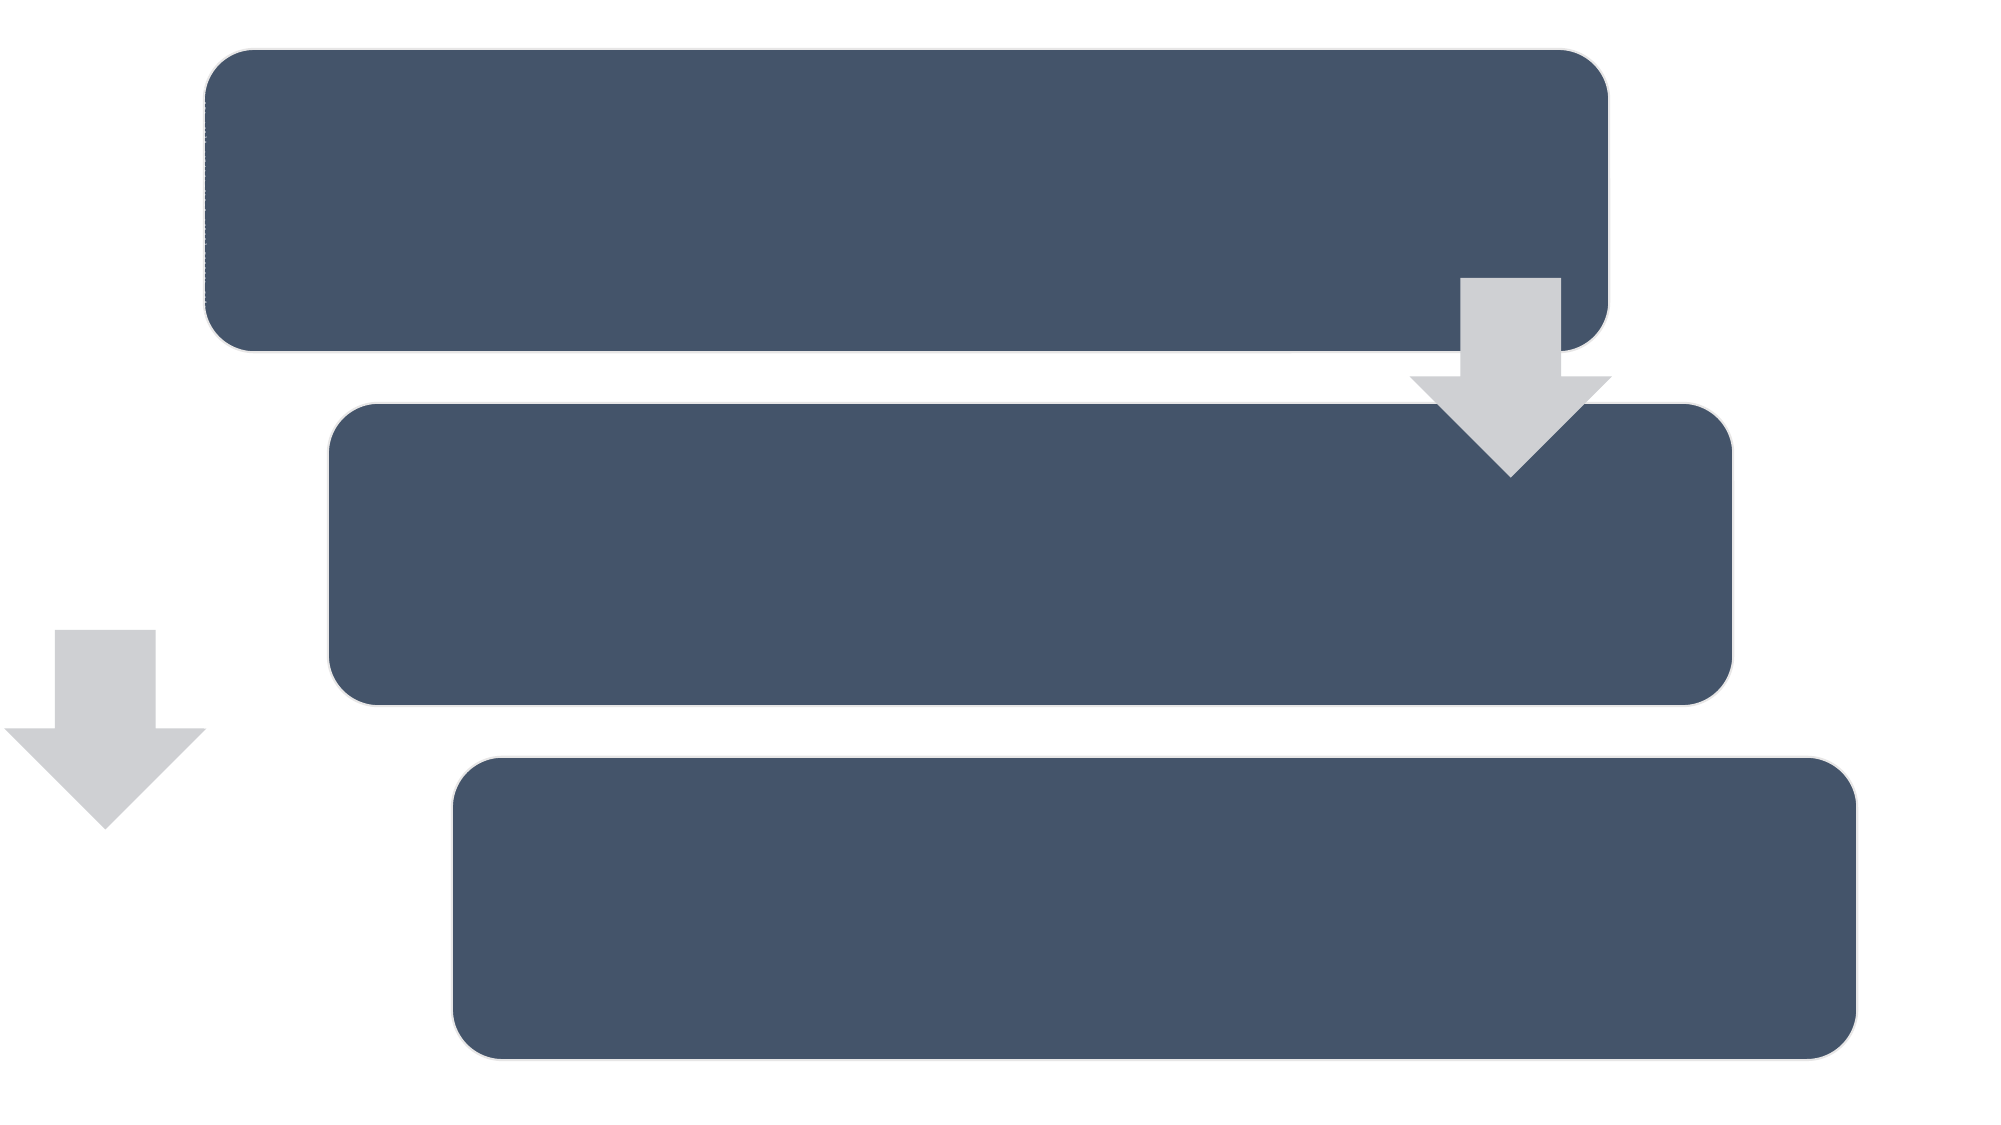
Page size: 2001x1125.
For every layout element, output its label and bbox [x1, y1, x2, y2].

list [203, 48, 1858, 1061]
